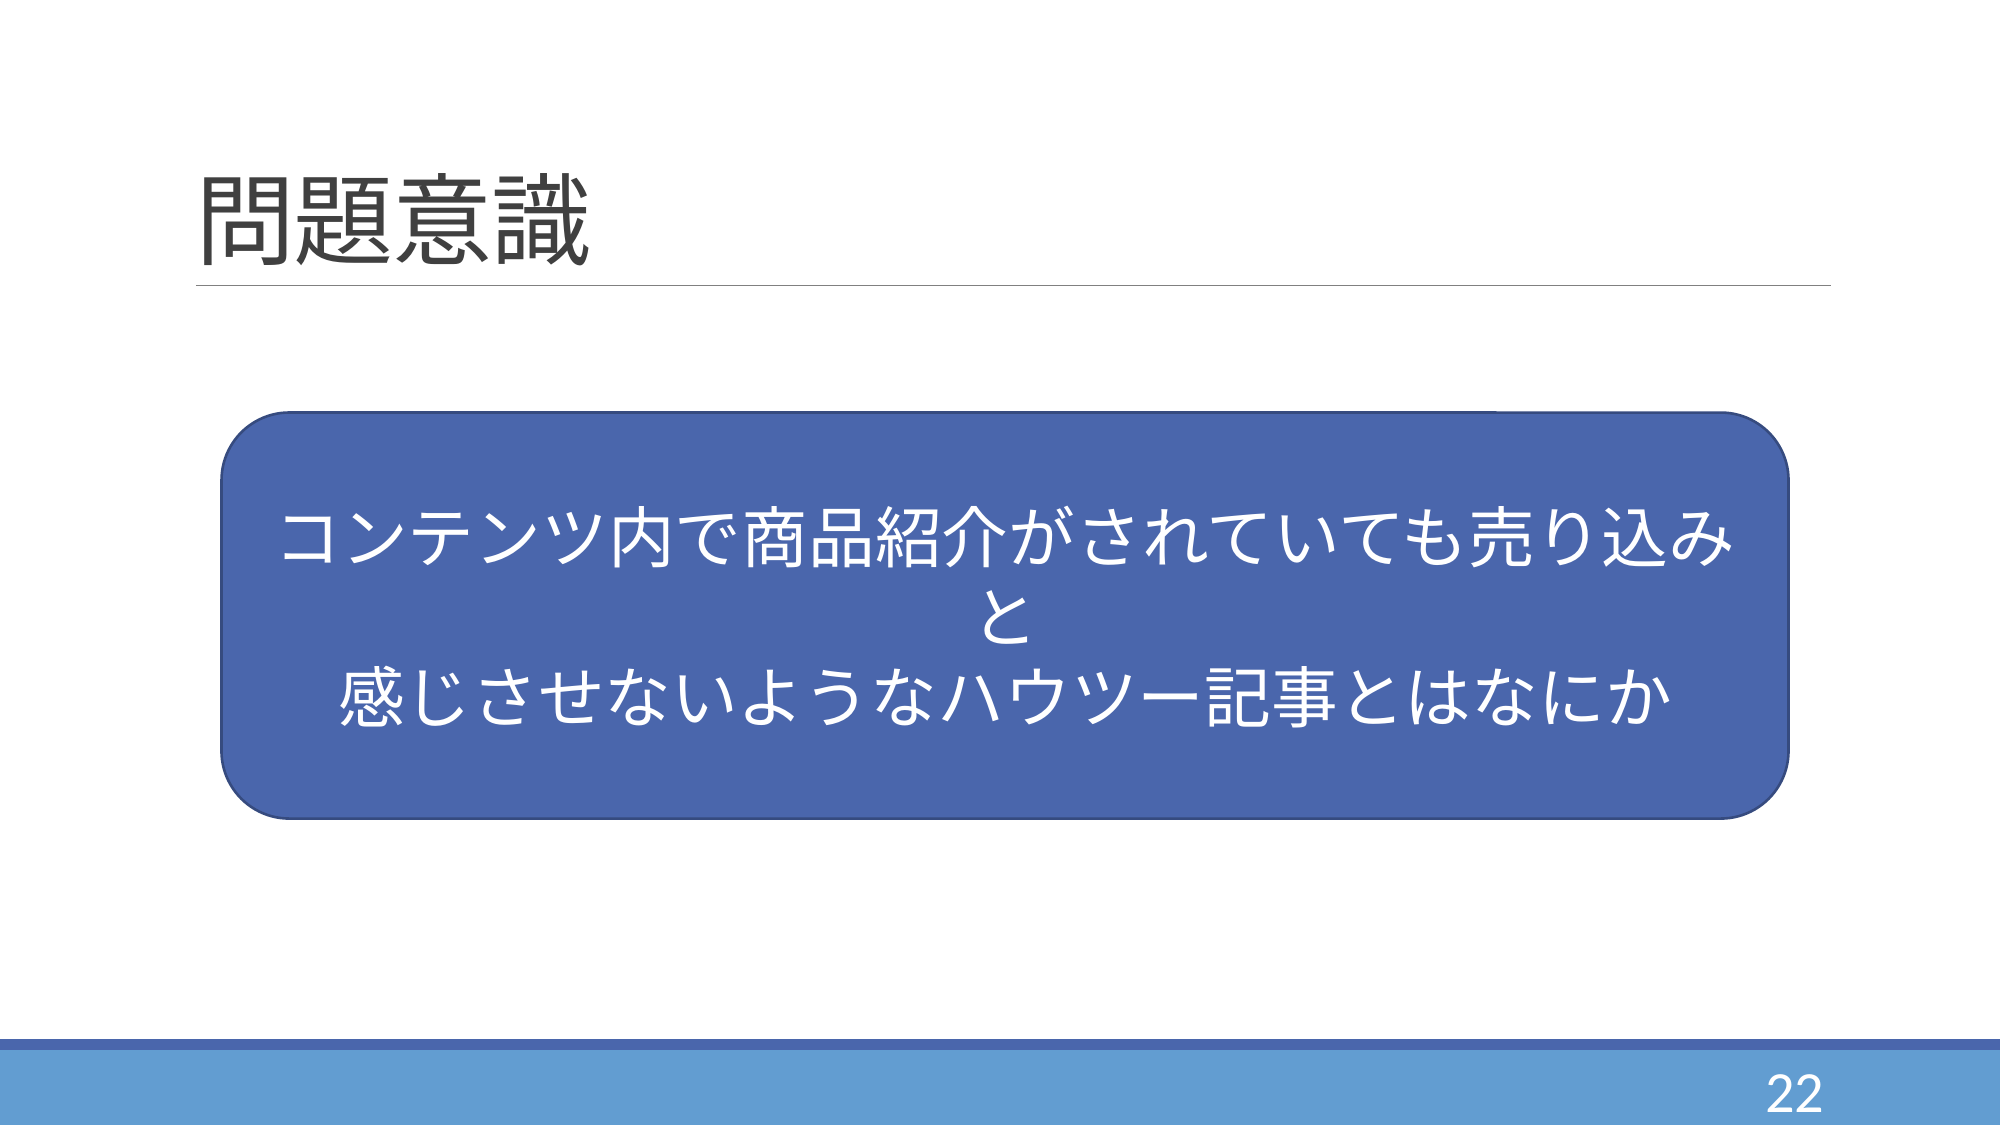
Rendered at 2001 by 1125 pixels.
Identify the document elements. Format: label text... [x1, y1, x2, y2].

slide_number 22 [1624, 1059, 1840, 1120]
text_box コンテンツ内で商品紹介がされていても売り込みと 感じさせないようなハウツー記事とはなにか [220, 411, 1790, 820]
title 問題意識 [180, 47, 1830, 285]
